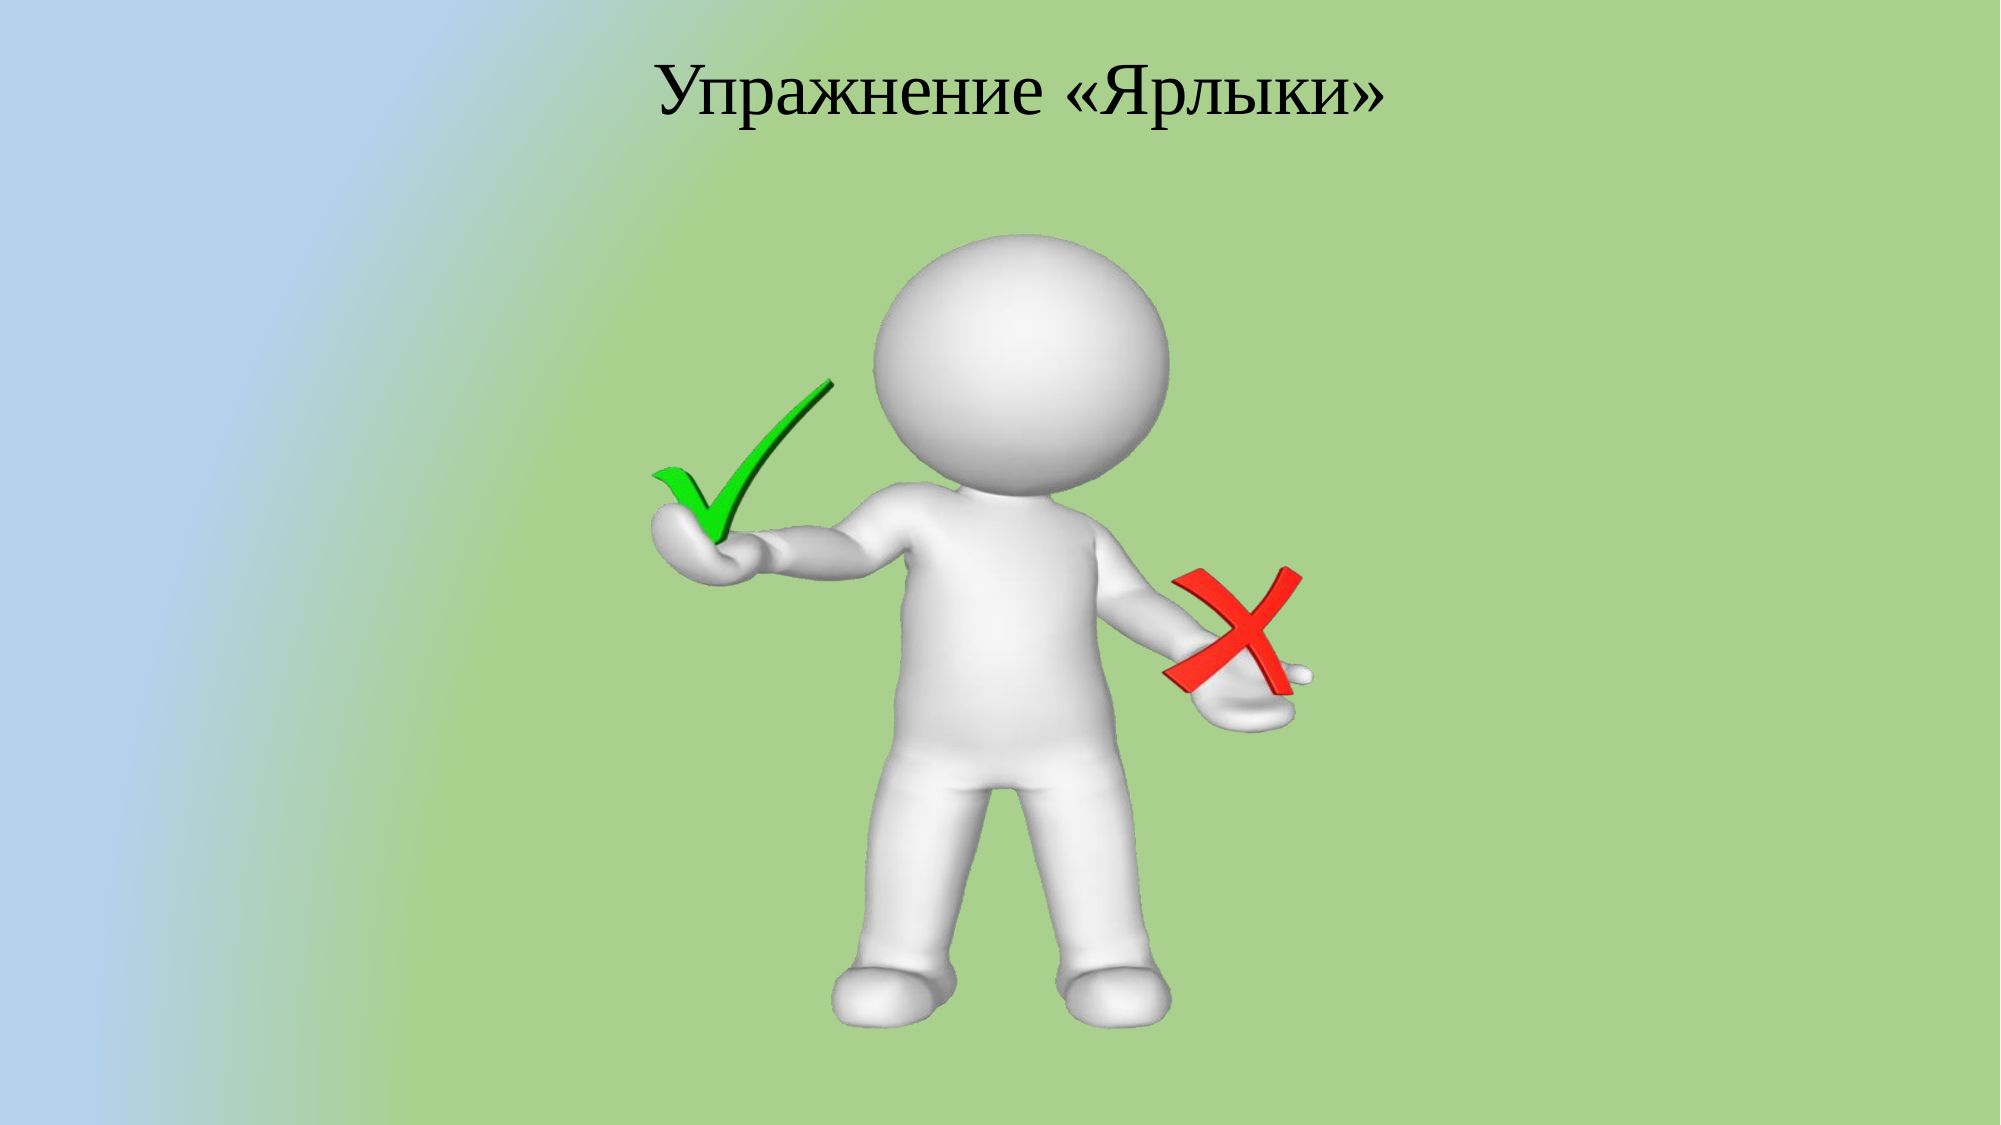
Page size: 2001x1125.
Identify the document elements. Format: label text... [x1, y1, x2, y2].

picture [0, 0, 2000, 1125]
title Упражнение «Ярлыки» [496, 37, 1550, 223]
